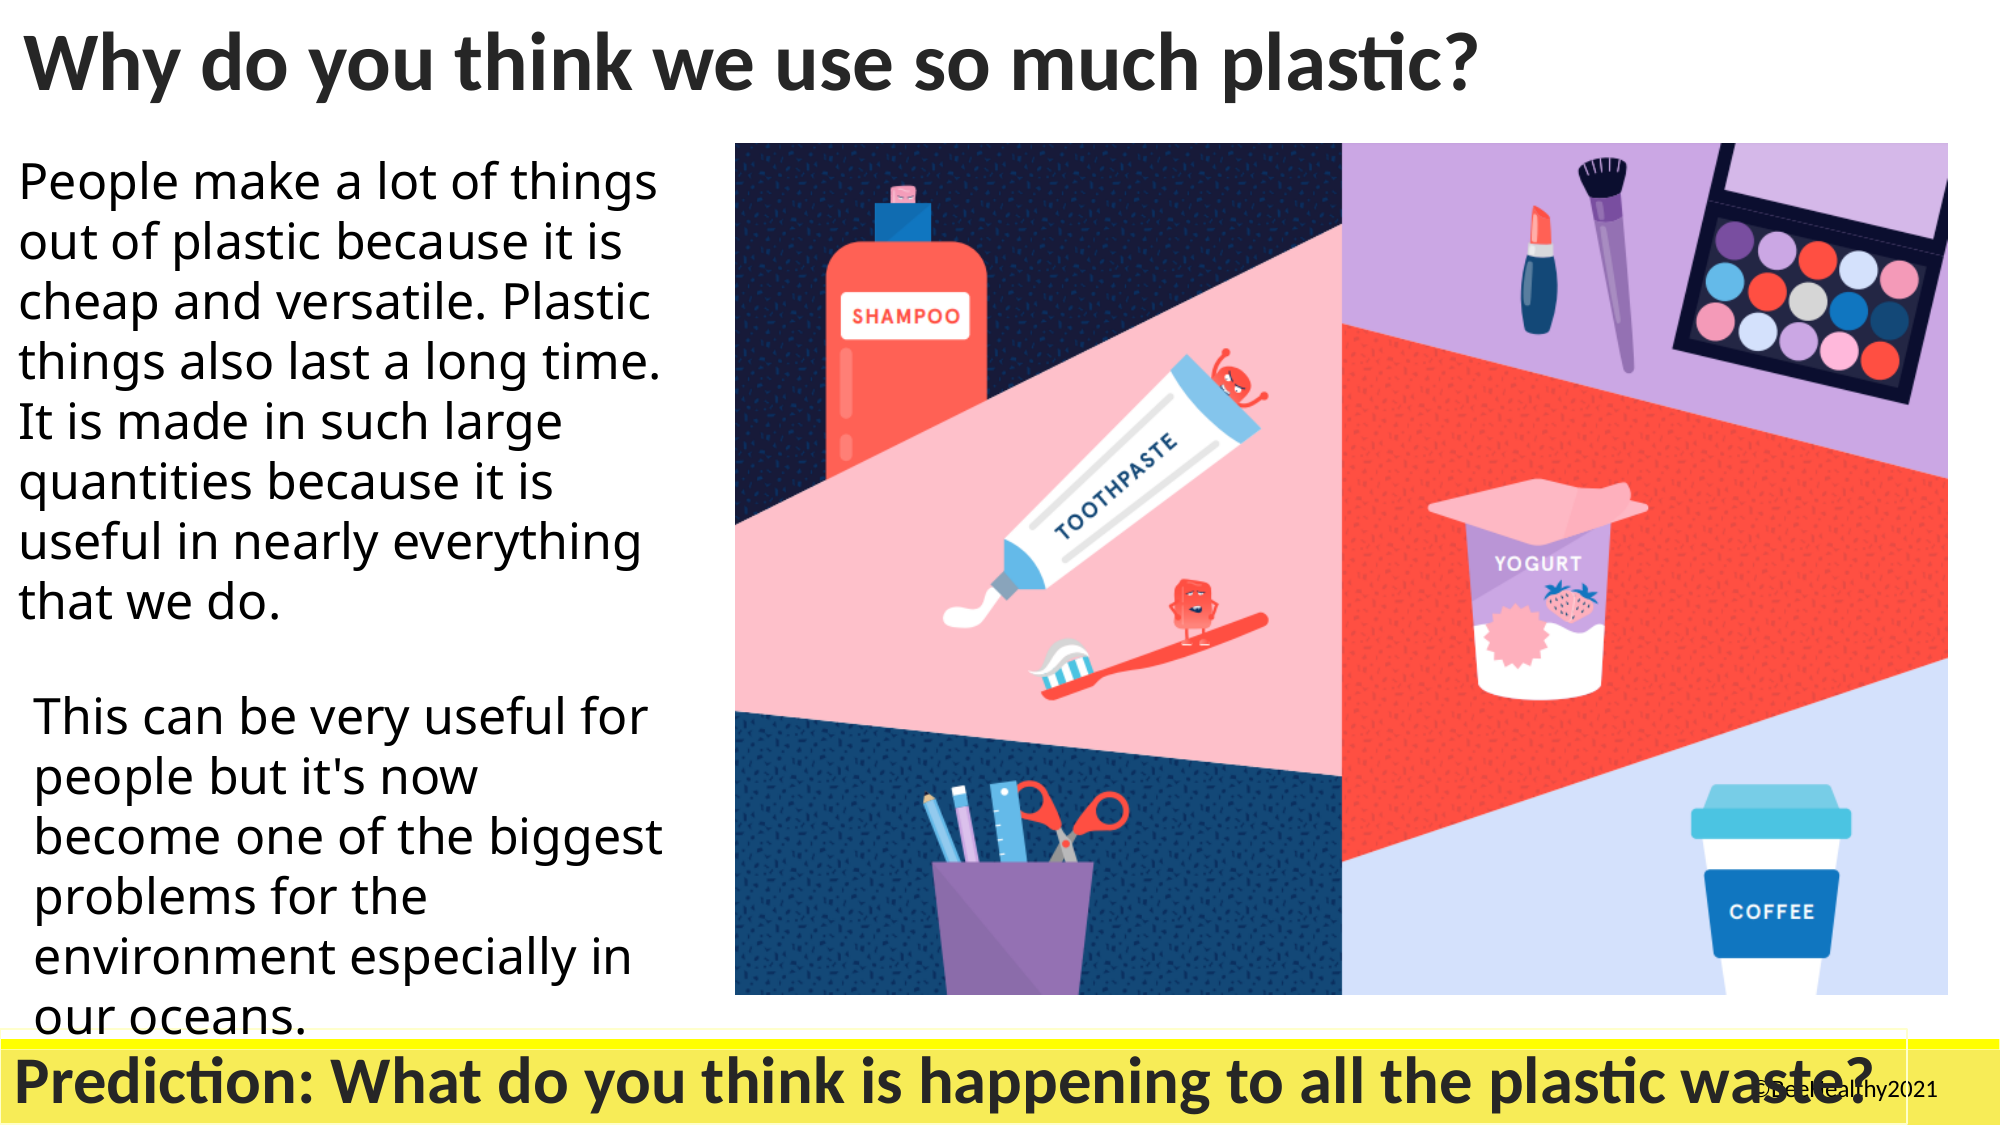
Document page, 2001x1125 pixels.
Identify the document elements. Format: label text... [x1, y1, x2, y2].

text_box People make a lot of things out of plastic because it is cheap and versatile. Plastic things also last a long time. It is made in such large quantities because it is useful in nearly everything that we do. [4, 142, 679, 697]
text_box Why do you think we use so much plastic? [8, 0, 1497, 115]
text_box This can be very useful for people but it's now become one of the biggest problems for the environment especially in our oceans. [19, 676, 694, 1052]
text_box Prediction: What do you think is happening to all the plastic waste? [0, 1028, 1908, 1125]
picture [734, 142, 1949, 996]
